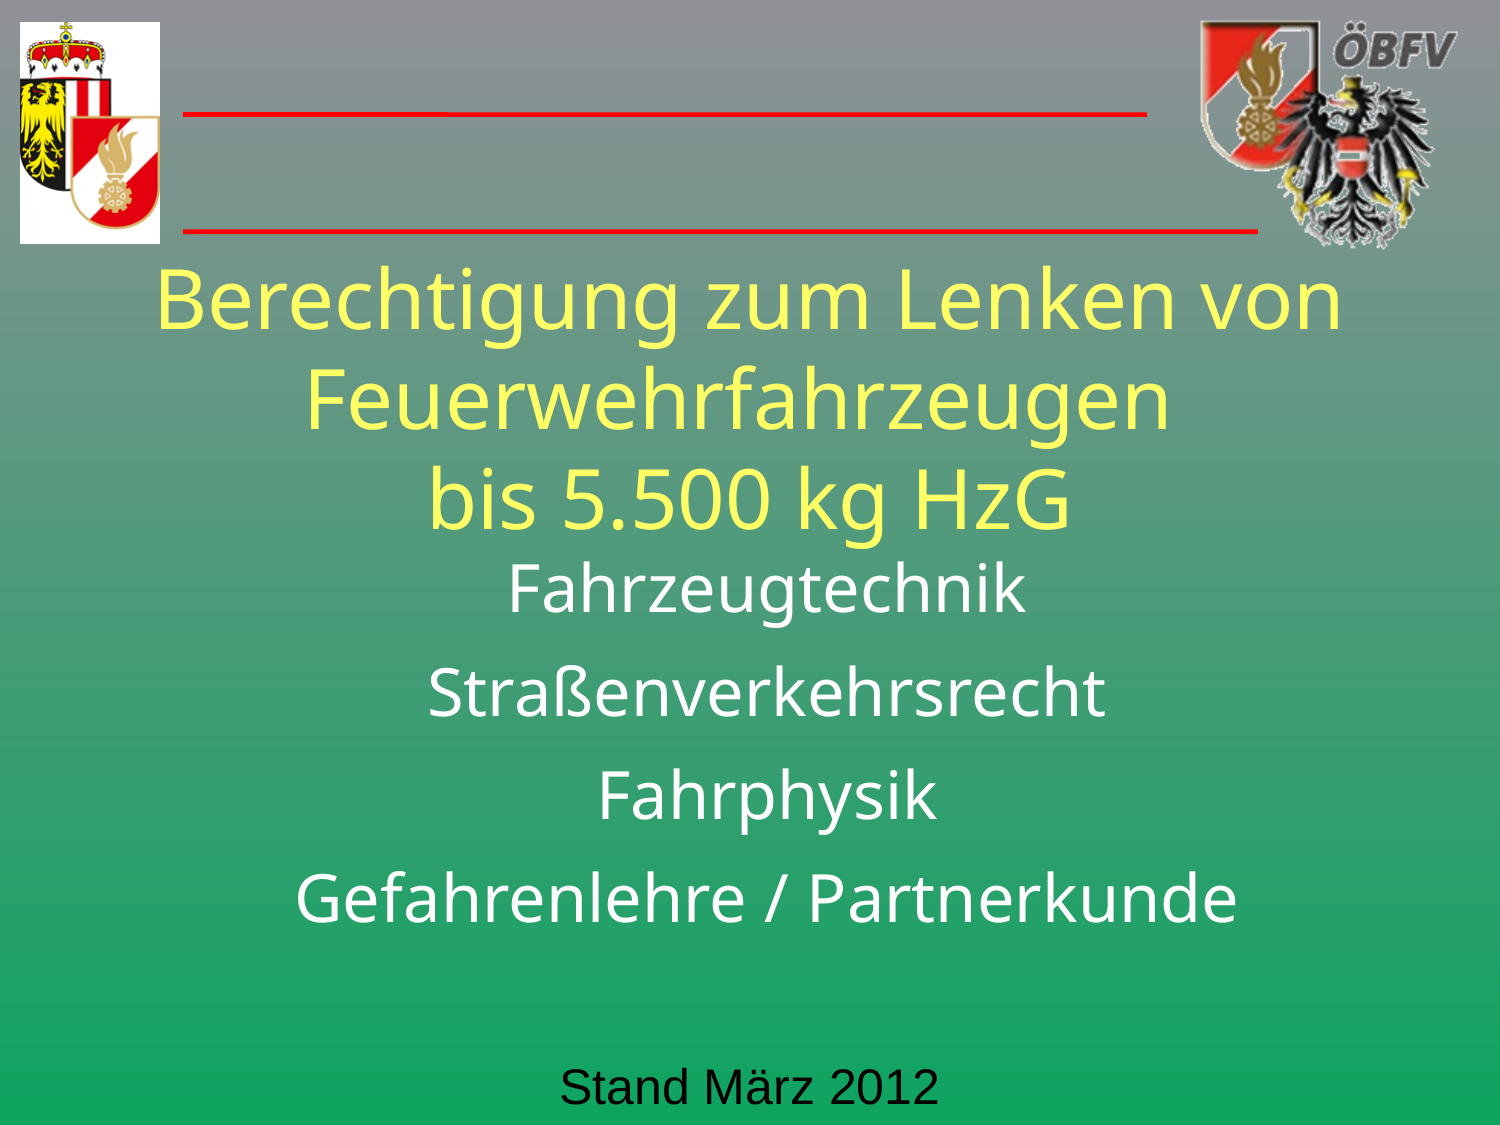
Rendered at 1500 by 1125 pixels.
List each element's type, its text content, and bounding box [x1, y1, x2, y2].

subtitle Fahrzeugtechnik Straßenverkehrsrecht Fahrphysik Gefahrenlehre / Partnerkunde [242, 538, 1293, 827]
picture [20, 22, 160, 244]
picture [1198, 18, 1464, 256]
text_box Stand März 2012 [0, 1046, 1500, 1122]
title Berechtigung zum Lenken von Feuerwehrfahrzeugen bis 5.500 kg HzG [112, 302, 1388, 491]
